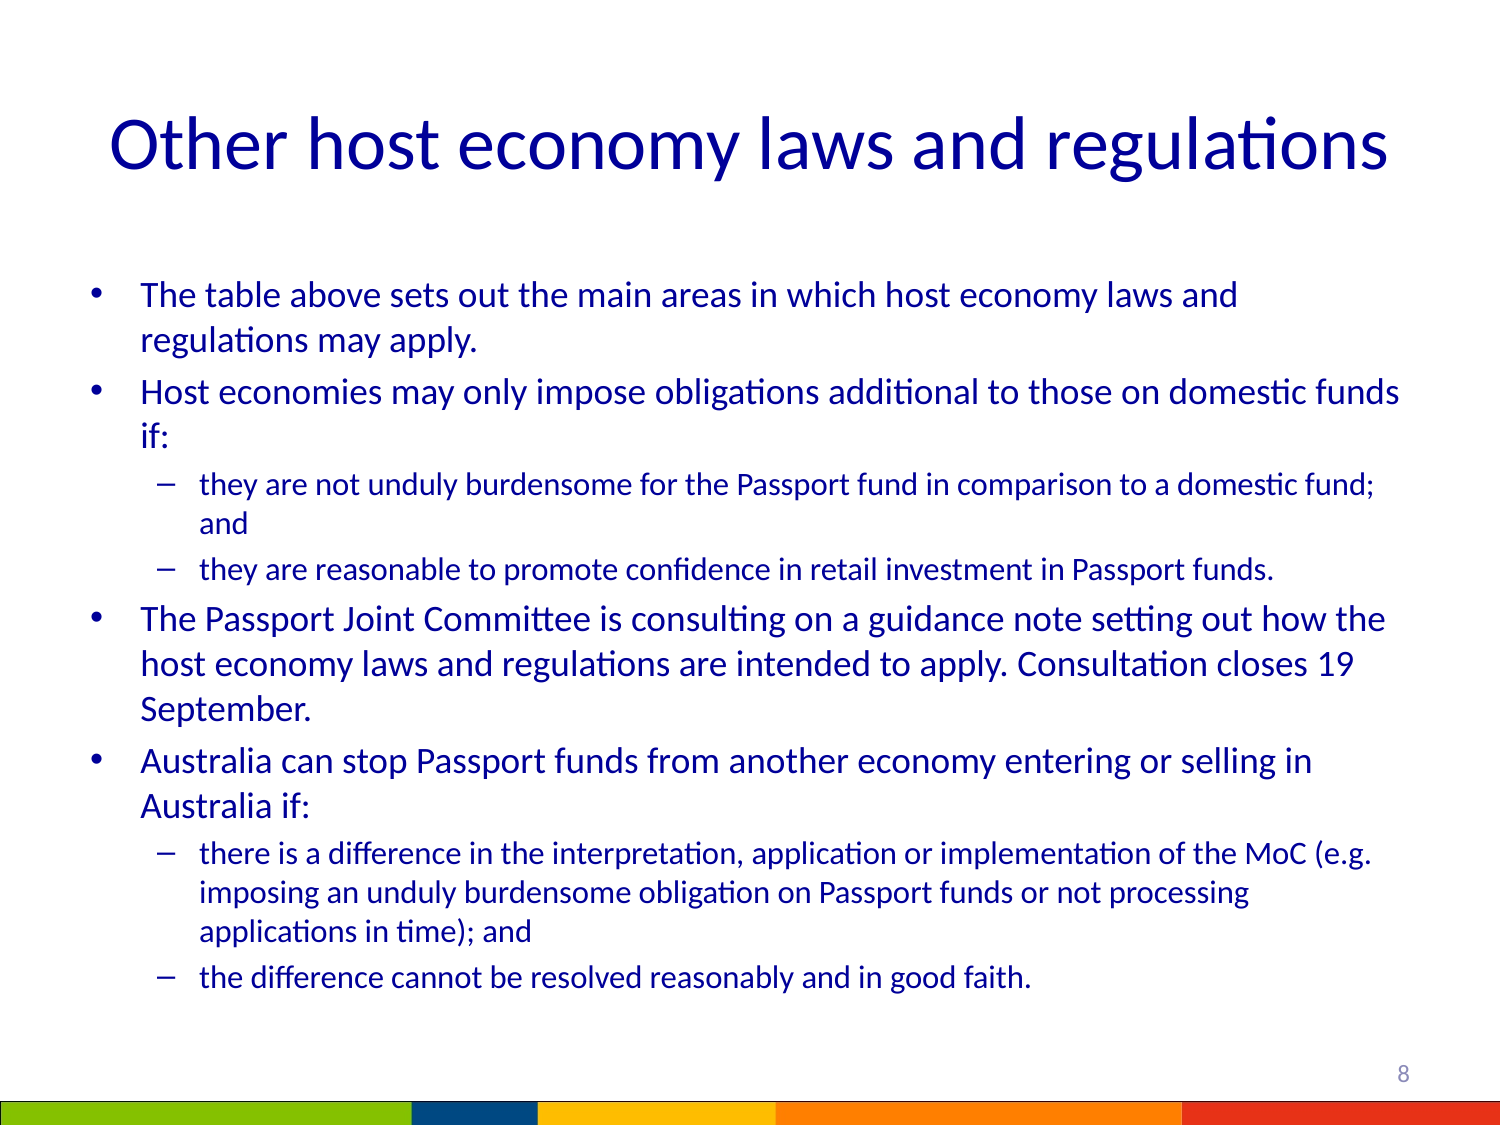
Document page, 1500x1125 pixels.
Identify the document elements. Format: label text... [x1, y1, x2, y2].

picture [0, 1101, 1500, 1125]
list The table above sets out the main areas in which host economy laws and regulations may apply. Host economies may only impose obligations additional to those on domestic funds if: they are not unduly burdensome for the Passport fund in comparison to a domestic fund; and they are reasonable to promote confidence in retail investment in Passport funds. The Passport Joint Committee is consulting on a guidance note setting out how the host economy laws and regulations are intended to apply. Consultation closes 19 September. Australia can stop Passport funds from another economy entering or selling in Australia if: there is a difference in the interpretation, application or implementation of the MoC (e.g. imposing an unduly burdensome obligation on Passport funds or not processing applications in time); and the difference cannot be resolved reasonably and in good faith. [75, 262, 1425, 1005]
title Other host economy laws and regulations [75, 45, 1425, 233]
slide_number 8 [1074, 1042, 1425, 1103]
